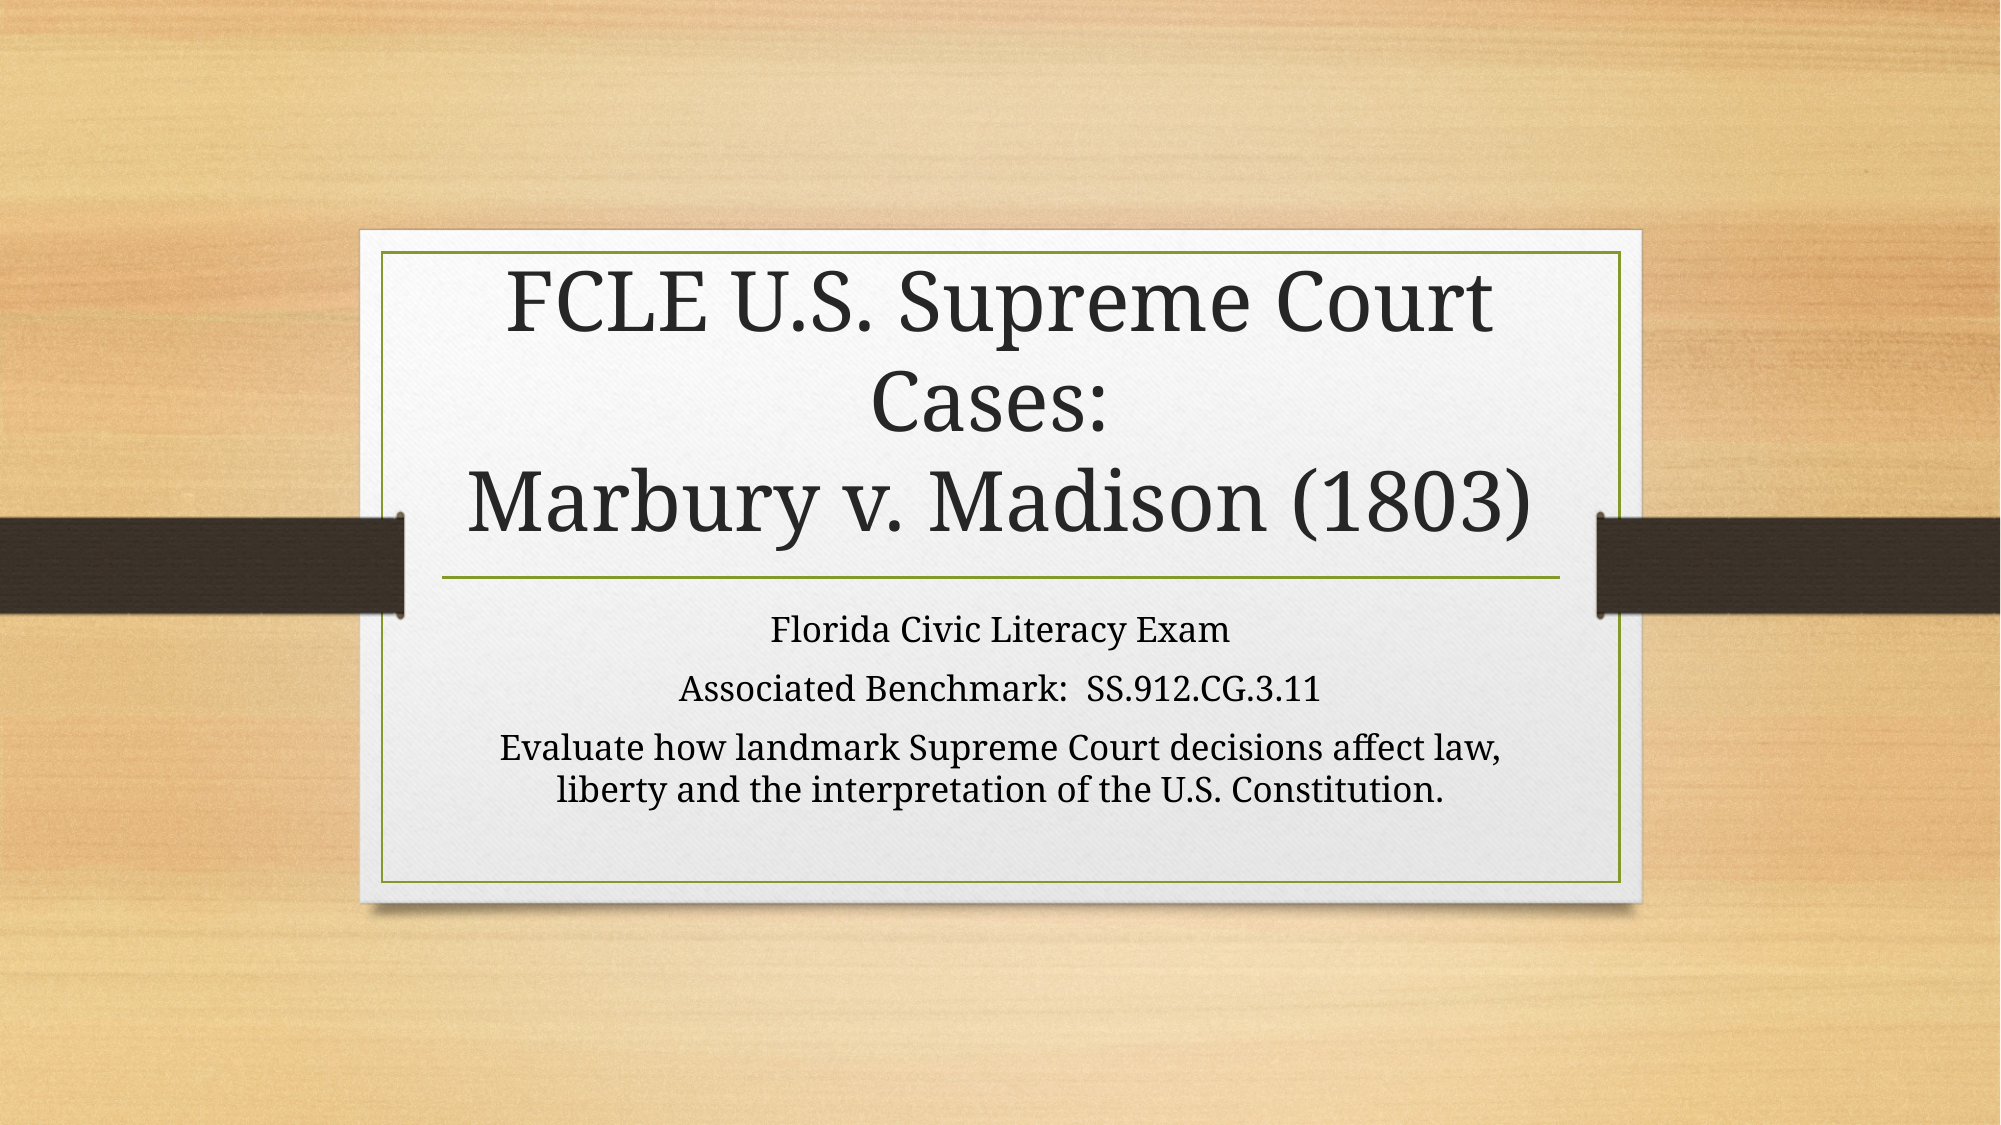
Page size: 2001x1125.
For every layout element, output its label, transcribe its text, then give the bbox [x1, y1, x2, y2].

subtitle Florida Civic Literacy Exam Associated Benchmark: SS.912.CG.3.11 Evaluate how landmark Supreme Court decisions affect law, liberty and the interpretation of the U.S. Constitution. [441, 600, 1560, 817]
title FCLE U.S. Supreme Court Cases: Marbury v. Madison (1803) [441, 306, 1560, 556]
picture [0, 0, 2001, 1125]
